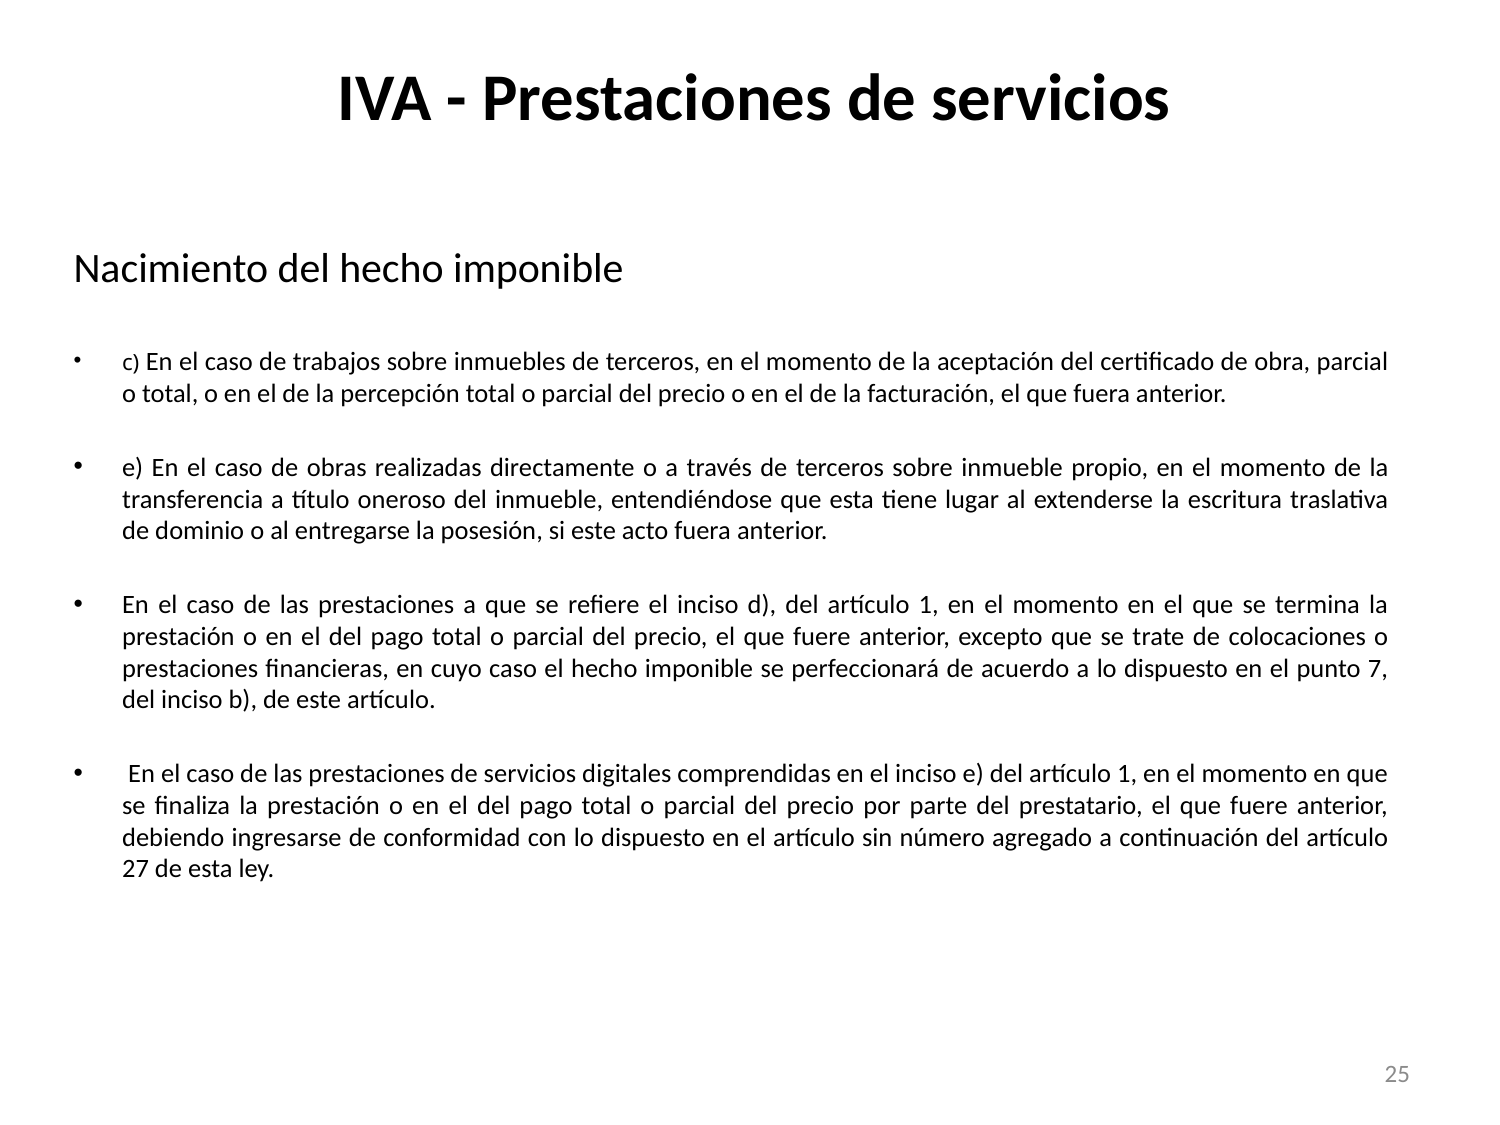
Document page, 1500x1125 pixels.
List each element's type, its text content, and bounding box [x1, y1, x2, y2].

slide_number 25 [1074, 1042, 1425, 1103]
title IVA - Prestaciones de servicios [117, 0, 1393, 143]
list Nacimiento del hecho imponible c) En el caso de trabajos sobre inmuebles de terceros, en el momento de la aceptación del certificado de obra, parcial o total, o en el de la percepción total o parcial del precio o en el de la facturación, el que fuera anterior. e) En el caso de obras realizadas directamente o a través de terceros sobre inmueble propio, en el momento de la transferencia a título oneroso del inmueble, entendiéndose que esta tiene lugar al extenderse la escritura traslativa de dominio o al entregarse la posesión, si este acto fuera anterior. En el caso de las prestaciones a que se refiere el inciso d), del artículo 1, en el momento en el que se termina la prestación o en el del pago total o parcial del precio, el que fuere anterior, excepto que se trate de colocaciones o prestaciones financieras, en cuyo caso el hecho imponible se perfeccionará de acuerdo a lo dispuesto en el punto 7, del inciso b), de este artículo. En el caso de las prestaciones de servicios digitales comprendidas en el inciso e) del artículo 1, en el momento en que se finaliza la prestación o en el del pago total o parcial del precio por parte del prestatario, el que fuere anterior, debiendo ingresarse de conformidad con lo dispuesto en el artículo sin número agregado a continuación del artículo 27 de esta ley. [58, 143, 1406, 988]
